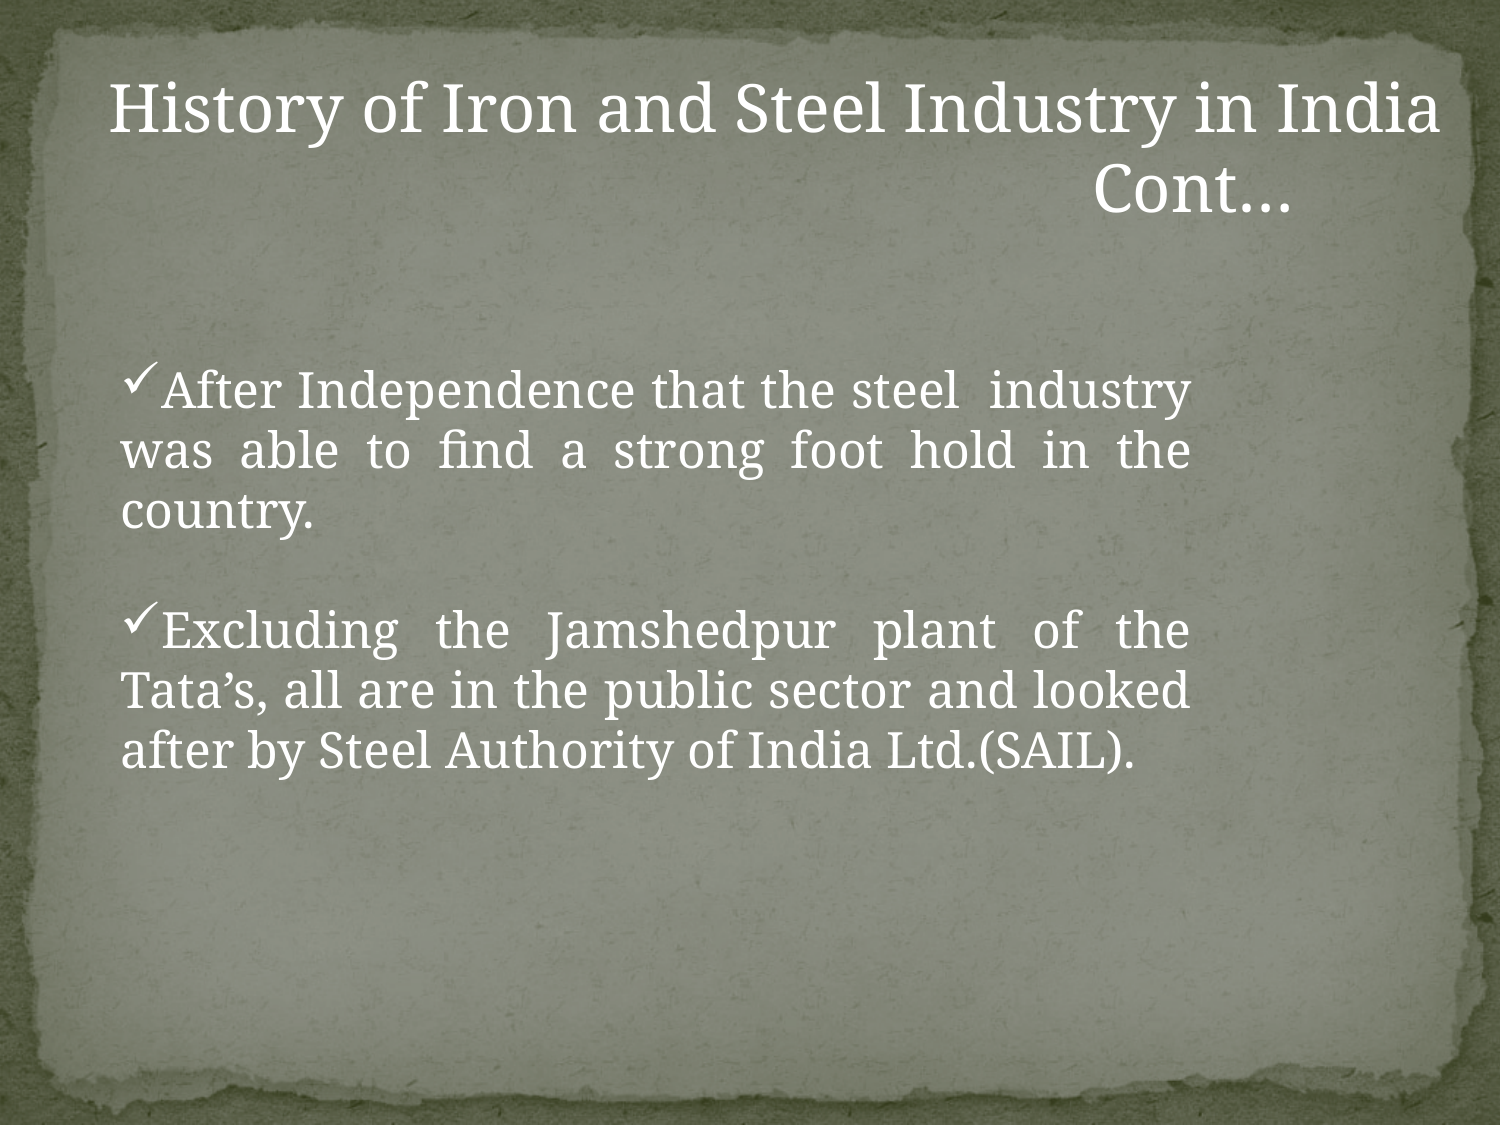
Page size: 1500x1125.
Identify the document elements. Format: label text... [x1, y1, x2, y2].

text_box After Independence that the steel industry was able to find a strong foot hold in the country. Excluding the Jamshedpur plant of the Tata’s, all are in the public sector and looked after by Steel Authority of India Ltd.(SAIL). [105, 351, 1207, 787]
text_box History of Iron and Steel Industry in India Cont… [94, 58, 1460, 234]
